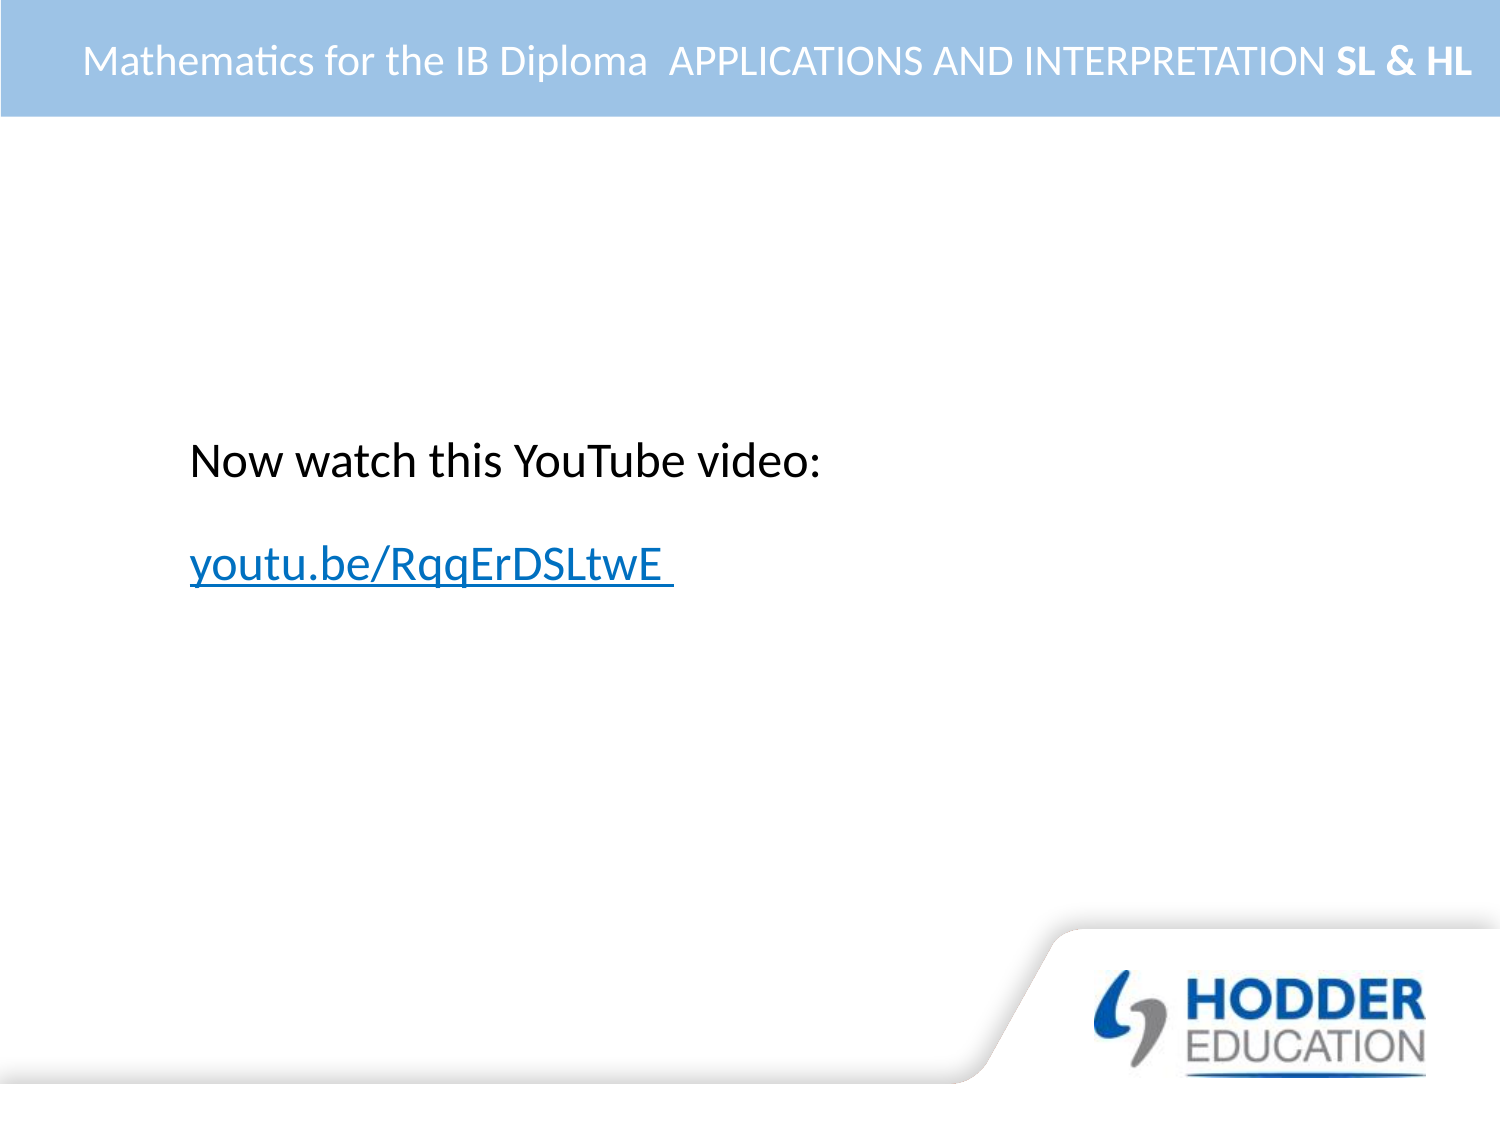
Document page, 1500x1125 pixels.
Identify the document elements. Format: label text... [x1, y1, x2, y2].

text_box Now watch this YouTube video: youtu.be/RqqErDSLtwE [189, 421, 1311, 591]
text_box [0, 893, 1500, 1125]
text_box Mathematics for the IB Diploma APPLICATIONS AND INTERPRETATION SL & HL [0, 0, 1500, 118]
